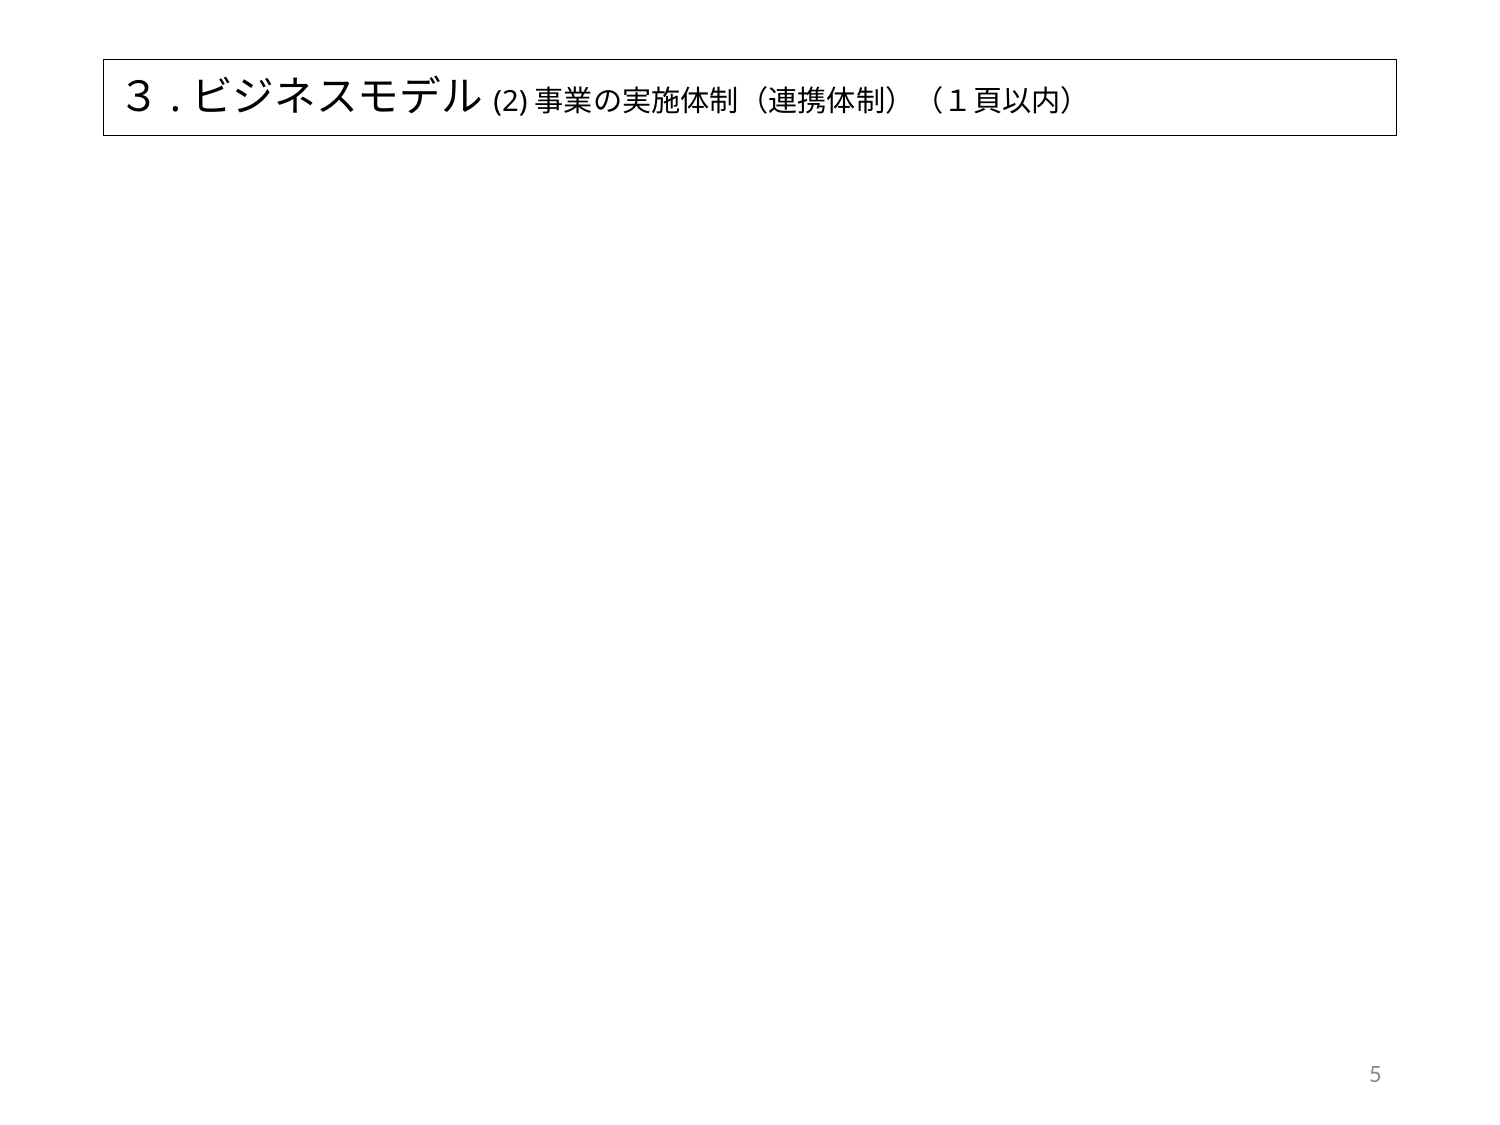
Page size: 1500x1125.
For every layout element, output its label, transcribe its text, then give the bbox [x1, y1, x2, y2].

title ３.ビジネスモデル(2)事業の実施体制（連携体制）（１頁以内） [103, 59, 1397, 136]
slide_number 4 [1059, 1042, 1397, 1103]
